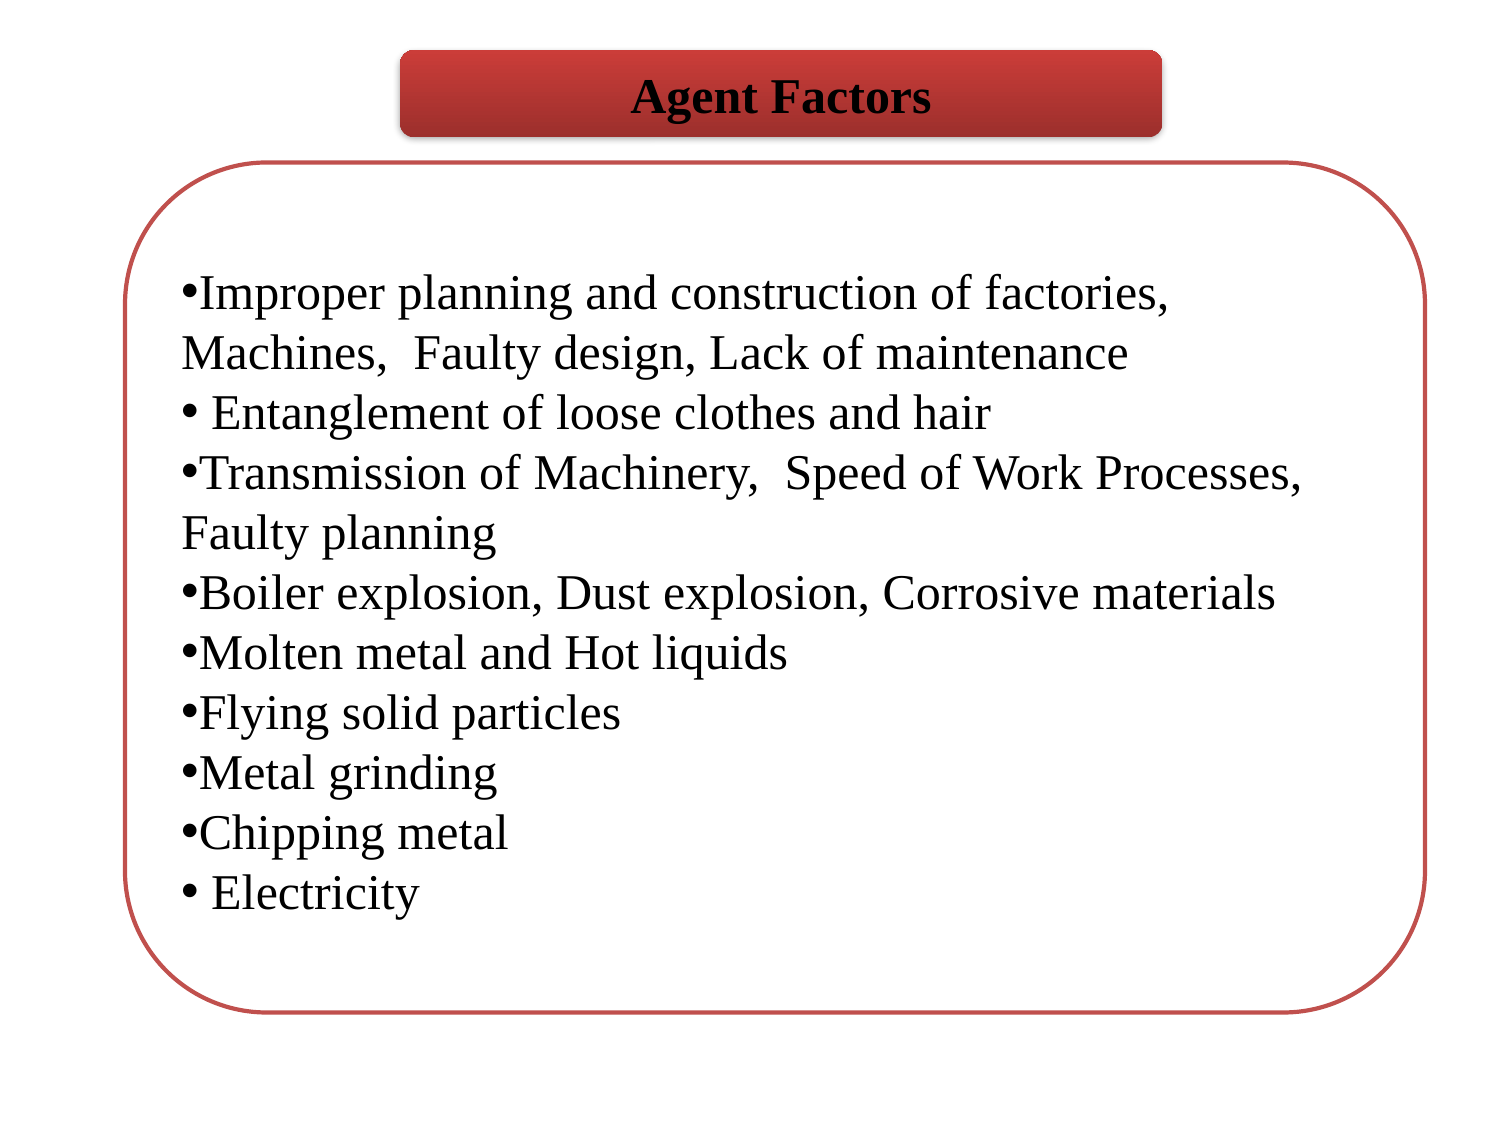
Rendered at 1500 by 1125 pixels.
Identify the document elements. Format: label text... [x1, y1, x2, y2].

text_box Agent Factors [399, 49, 1163, 138]
text_box Improper planning and construction of factories, Machines, Faulty design, Lack of maintenance Entanglement of loose clothes and hair Transmission of Machinery, Speed of Work Processes, Faulty planning Boiler explosion, Dust explosion, Corrosive materials Molten metal and Hot liquids Flying solid particles Metal grinding Chipping metal Electricity [122, 160, 1428, 1015]
